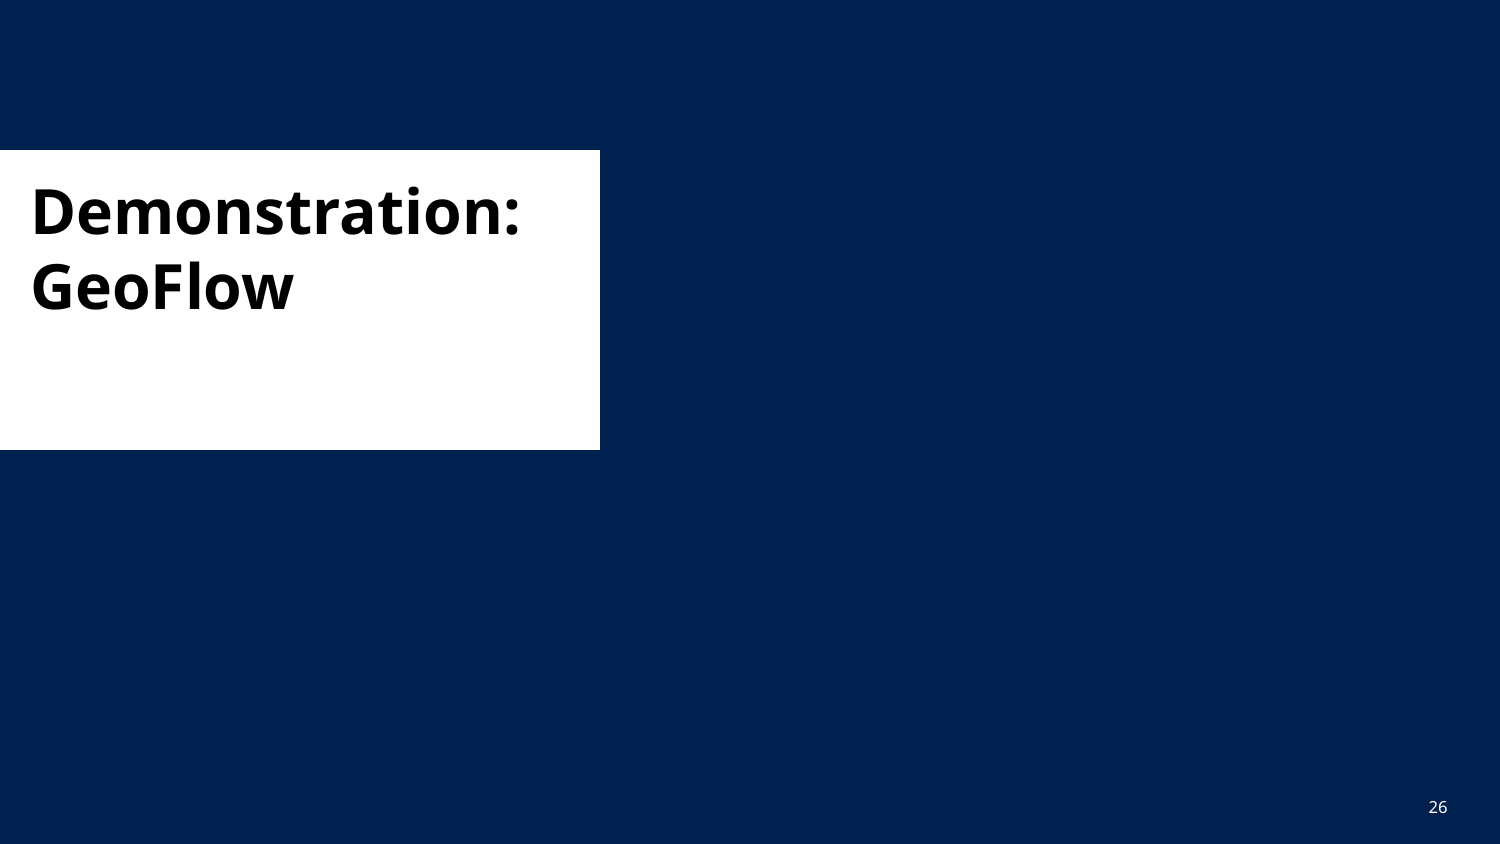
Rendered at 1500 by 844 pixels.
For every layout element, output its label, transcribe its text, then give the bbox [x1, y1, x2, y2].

slide_number 26 [1112, 782, 1463, 827]
title Demonstration: GeoFlow [0, 150, 600, 450]
